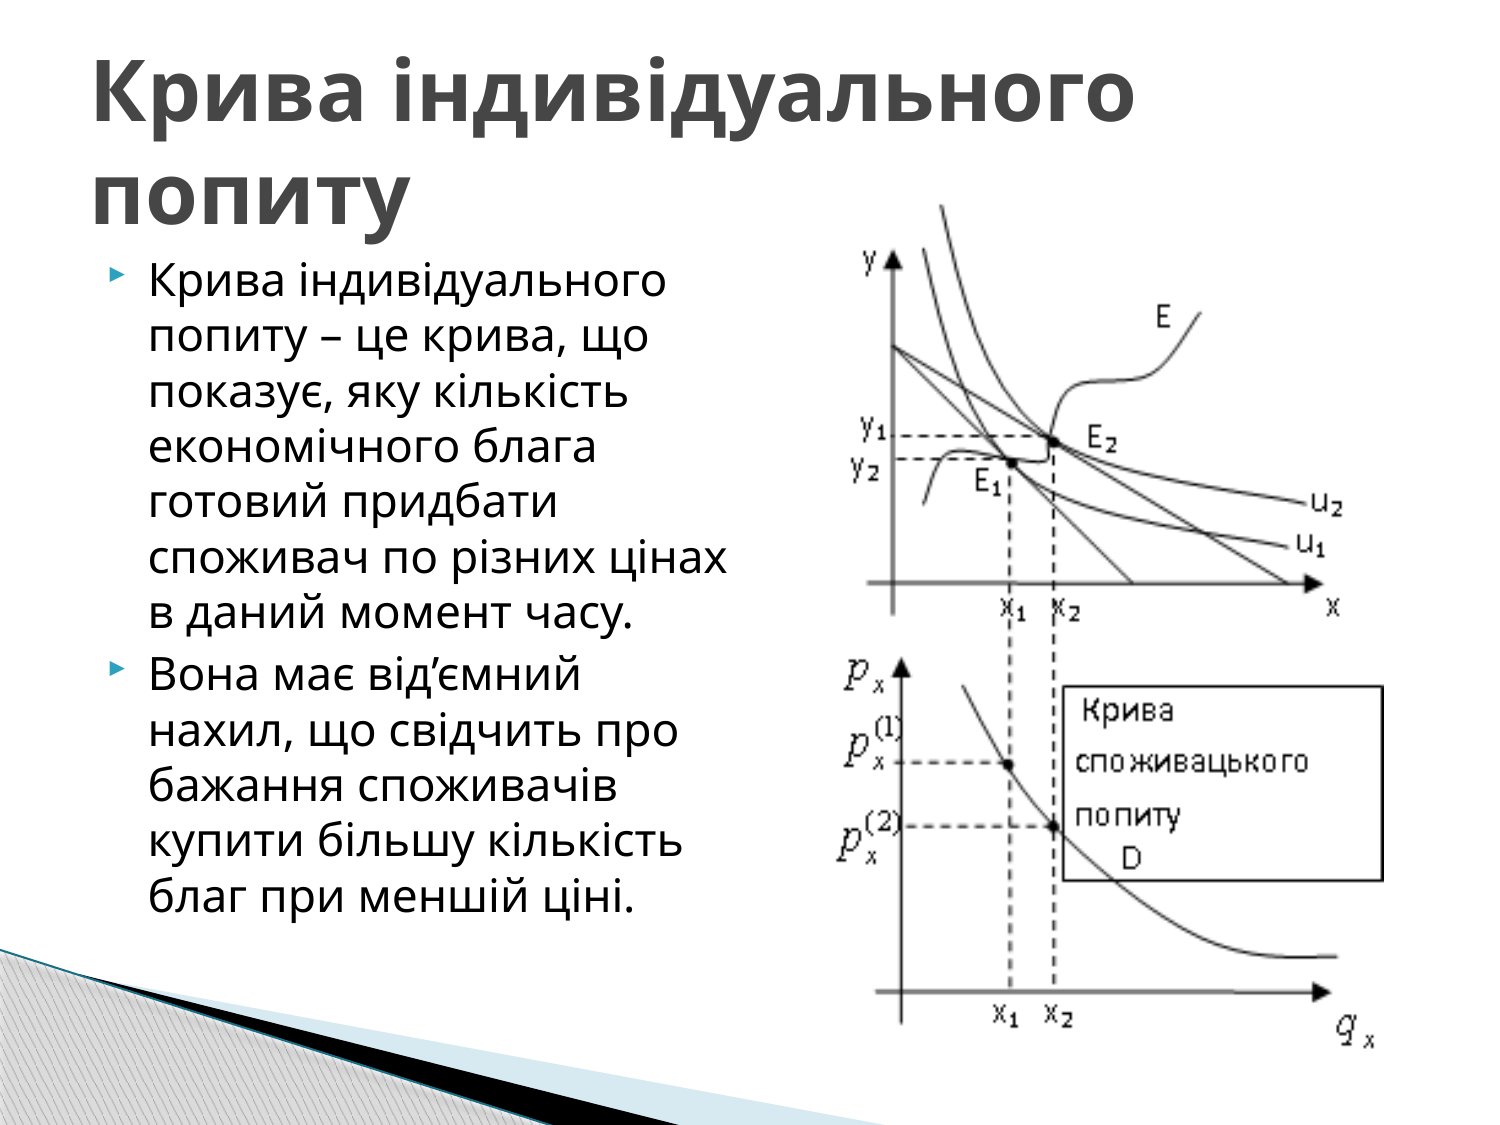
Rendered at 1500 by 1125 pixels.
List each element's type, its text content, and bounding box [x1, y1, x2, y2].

list Крива індивідуального попиту – це крива, що показує, яку кількість економічного блага готовий придбати споживач по різних цінах в даний момент часу. Вона має від’ємний нахил, що свідчить про бажання споживачів купити більшу кількість благ при меншій ціні. [75, 243, 750, 986]
title Крива індивідуального попиту [75, 45, 1425, 233]
picture [820, 203, 1384, 1059]
